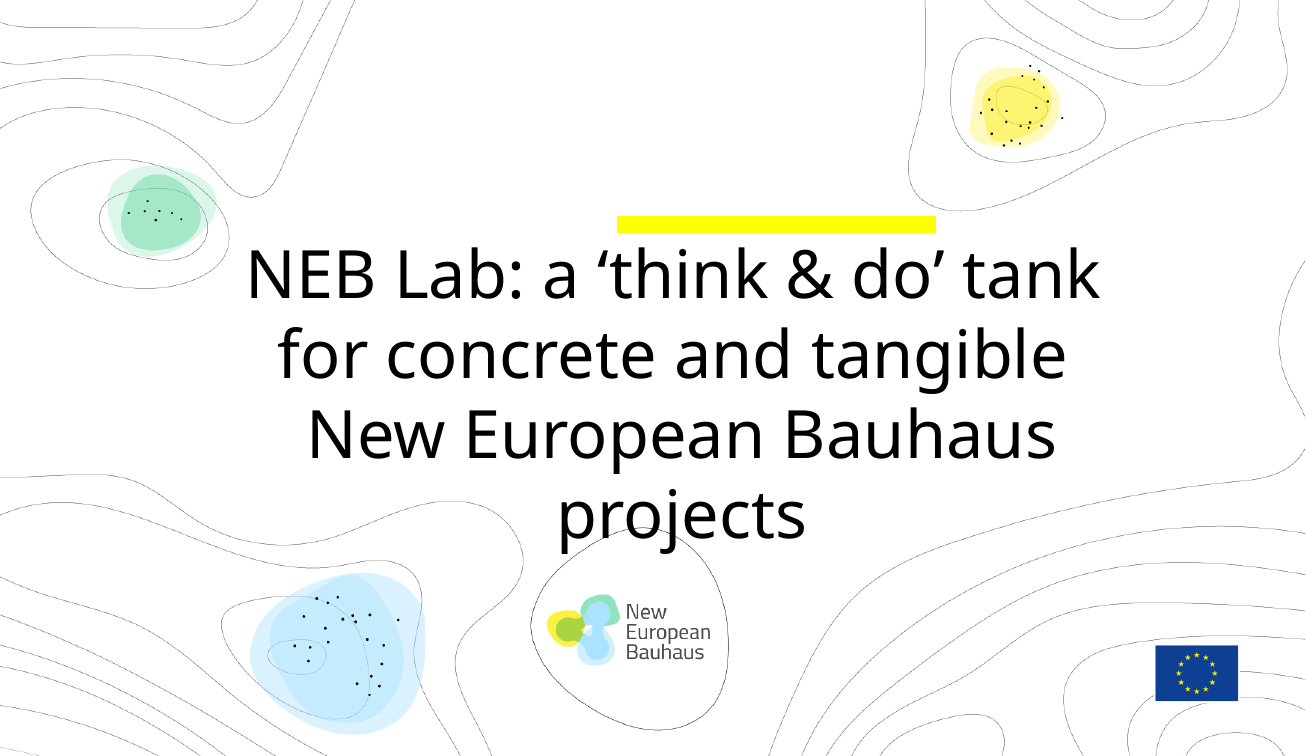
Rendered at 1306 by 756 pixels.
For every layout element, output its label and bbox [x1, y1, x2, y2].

text_box [167, 224, 1197, 483]
picture [0, 0, 1306, 756]
